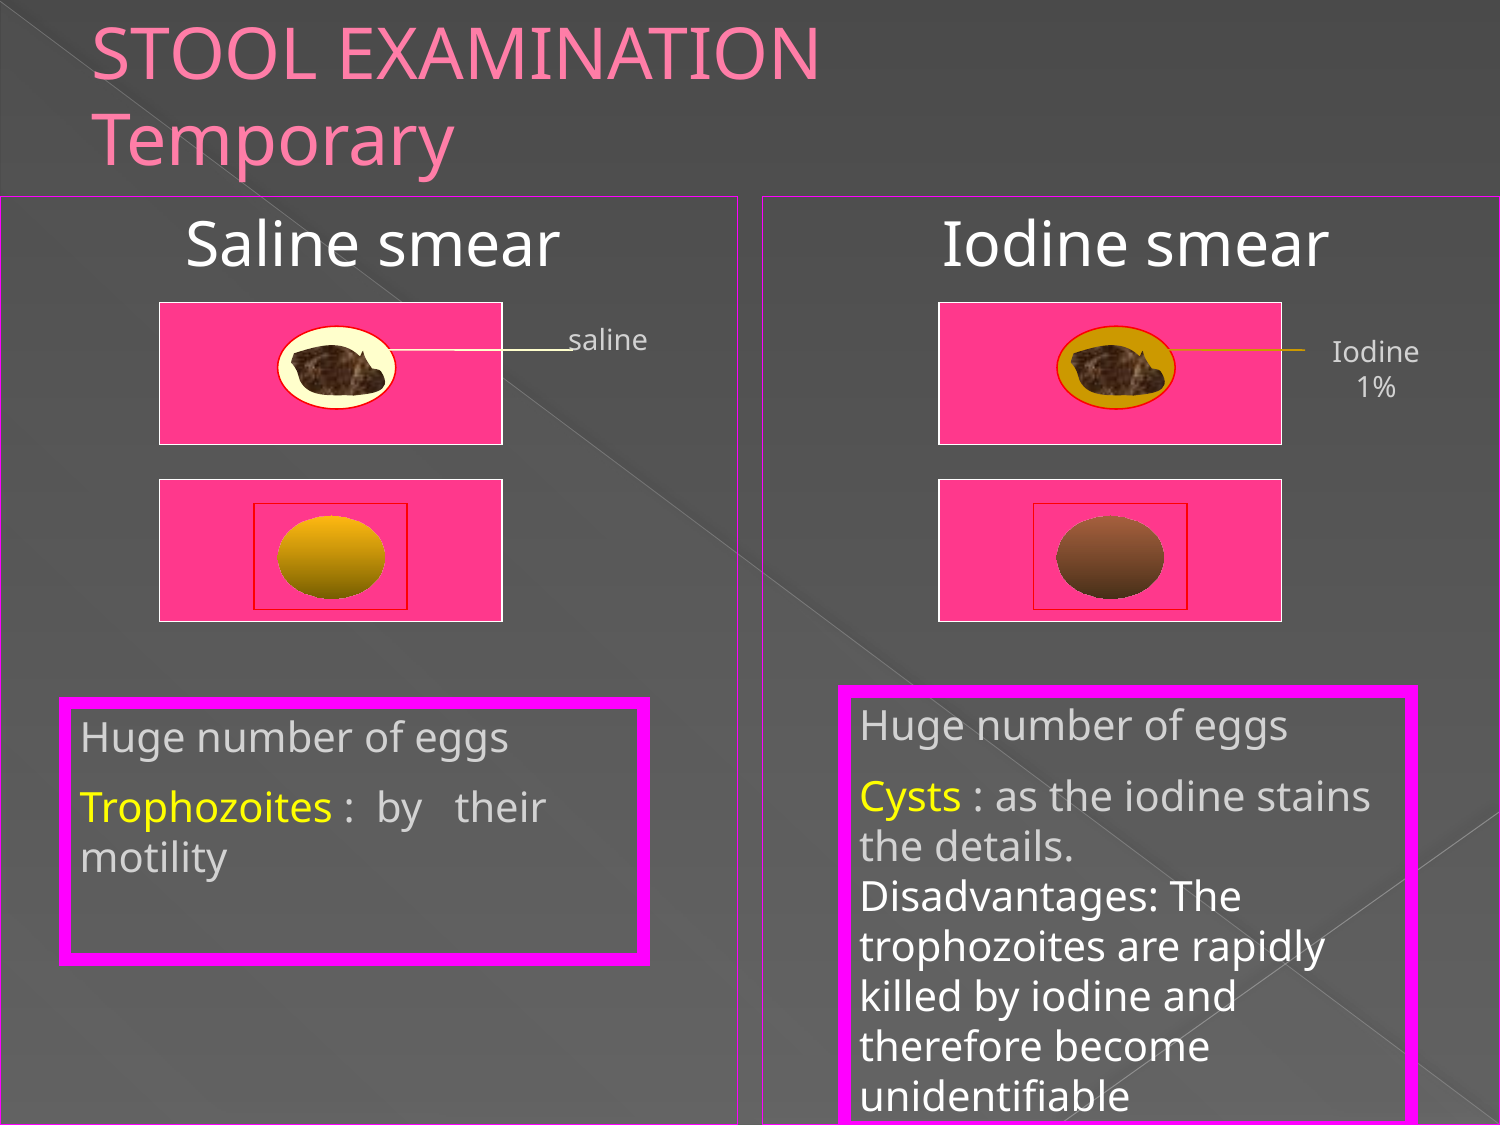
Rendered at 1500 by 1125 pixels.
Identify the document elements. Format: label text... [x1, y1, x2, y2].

text_box [939, 302, 1282, 445]
text_box [1033, 503, 1187, 610]
text_box [253, 503, 408, 610]
text_box [277, 326, 396, 410]
text_box [159, 302, 503, 445]
text_box saline [501, 314, 715, 364]
list Saline smear [0, 196, 738, 1125]
text_box Iodine 1% [1293, 326, 1459, 411]
title STOOL EXAMINATION Temporary [76, 0, 1427, 188]
list Iodine smear [762, 196, 1500, 1125]
text_box [291, 345, 386, 396]
text_box [253, 610, 404, 703]
text_box [939, 479, 1282, 622]
text_box Huge number of eggs Cysts : as the iodine stains the details. Disadvantages: The trophozoites are rapidly killed by iodine and therefore become unidentifiable [844, 691, 1412, 1125]
text_box [1070, 345, 1165, 396]
text_box [1056, 515, 1164, 599]
text_box Huge number of eggs Trophozoites : by their motility [64, 703, 644, 960]
text_box [1056, 326, 1176, 410]
text_box [159, 479, 503, 622]
